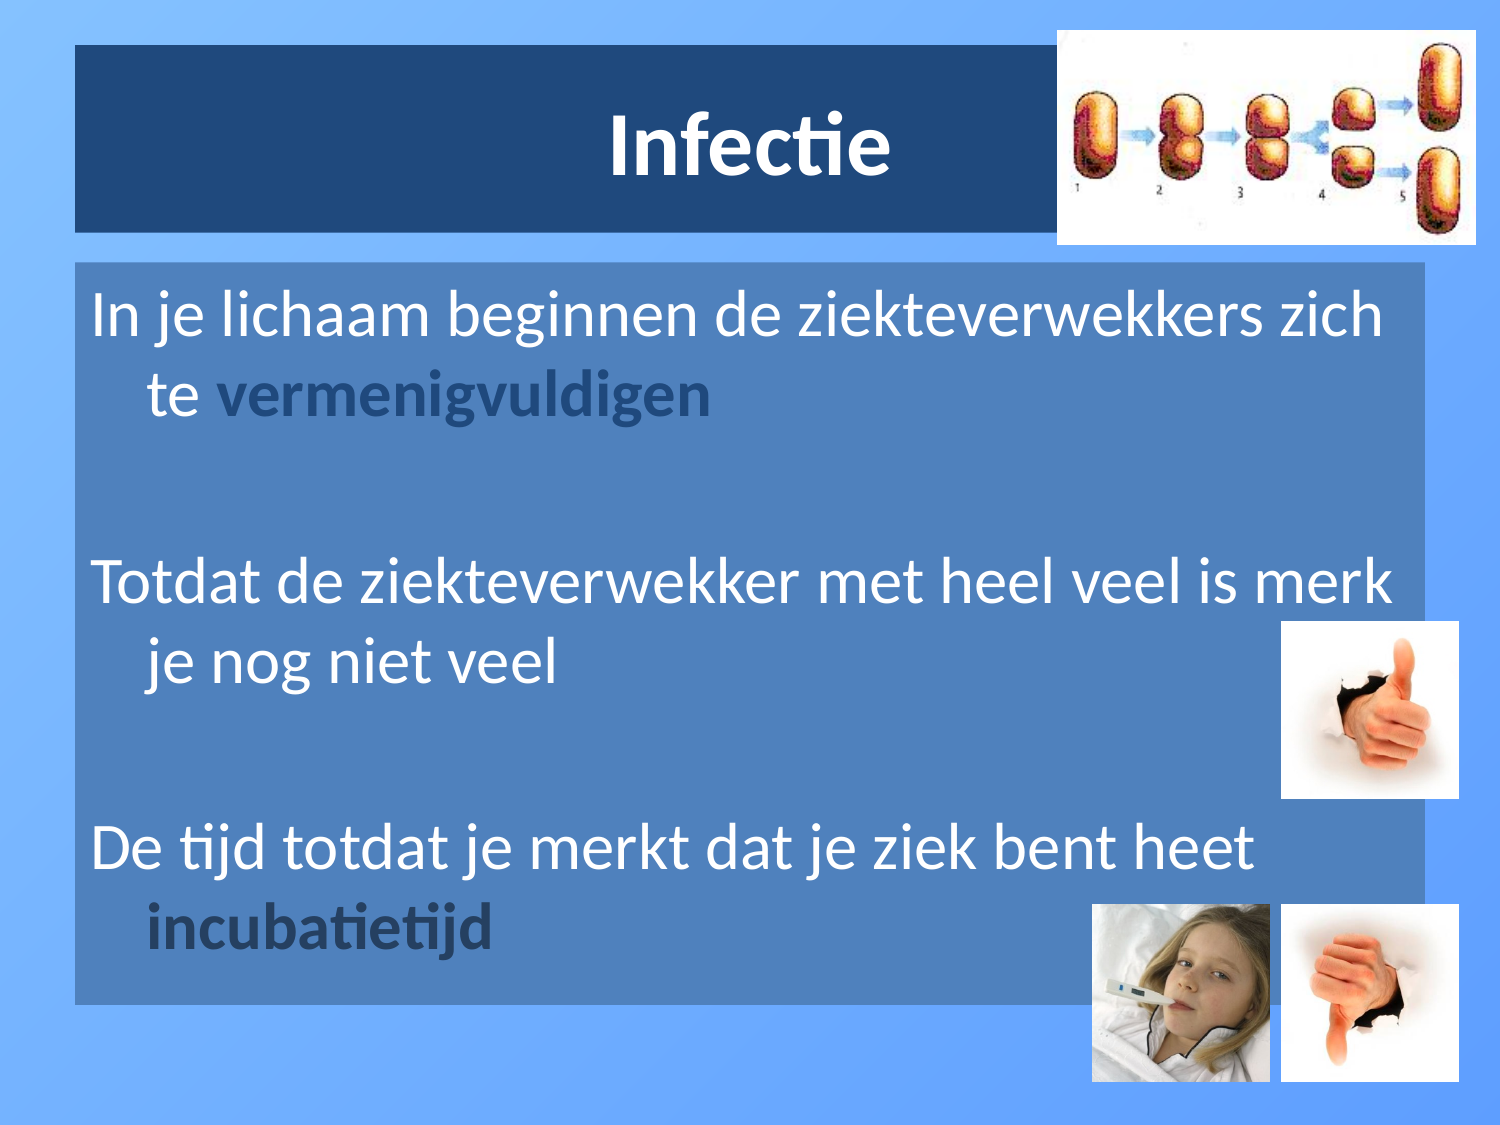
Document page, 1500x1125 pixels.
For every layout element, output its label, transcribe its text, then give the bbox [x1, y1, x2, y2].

picture [1056, 30, 1476, 246]
picture [1281, 621, 1460, 799]
title Infectie [74, 44, 1051, 233]
picture [1092, 904, 1270, 1083]
list In je lichaam beginnen de ziekteverwekkers zich te vermenigvuldigen Totdat de ziekteverwekker met heel veel is merk je nog niet veel De tijd totdat je merkt dat je ziek bent heet incubatietijd [74, 262, 1426, 1006]
picture [1281, 904, 1460, 1082]
